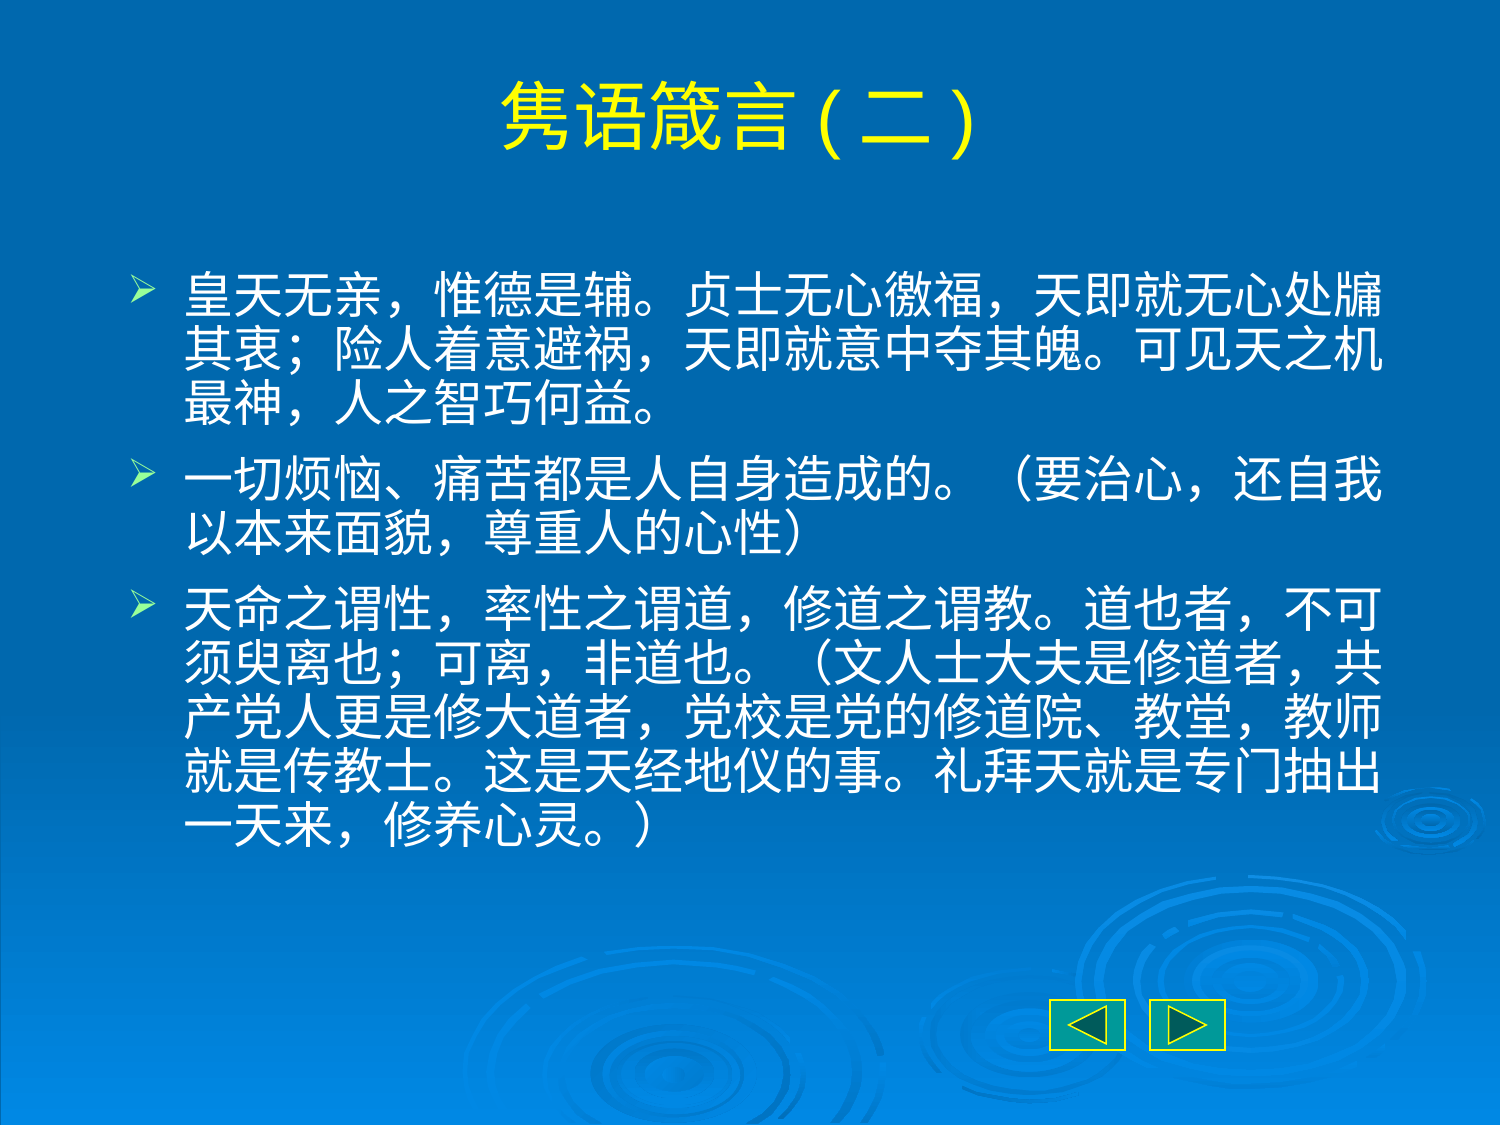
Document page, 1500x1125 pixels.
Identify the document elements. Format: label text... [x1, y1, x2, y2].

text_box [1149, 999, 1225, 1051]
list 皇天无亲，惟德是辅。贞士无心徼福，天即就无心处牖其衷；险人着意避祸，天即就意中夺其魄。可见天之机最神，人之智巧何益。 一切烦恼、痛苦都是人自身造成的。（要治心，还自我以本来面貌，尊重人的心性） 天命之谓性，率性之谓道，修道之谓教。道也者，不可须臾离也；可离，非道也。（文人士大夫是修道者，共产党人更是修大道者，党校是党的修道院、教堂，教师就是传教士。这是天经地仪的事。礼拜天就是专门抽出一天来，修养心灵。） [112, 262, 1401, 888]
text_box [1049, 999, 1125, 1051]
text_box 隽语箴言(二) [225, 62, 1250, 188]
